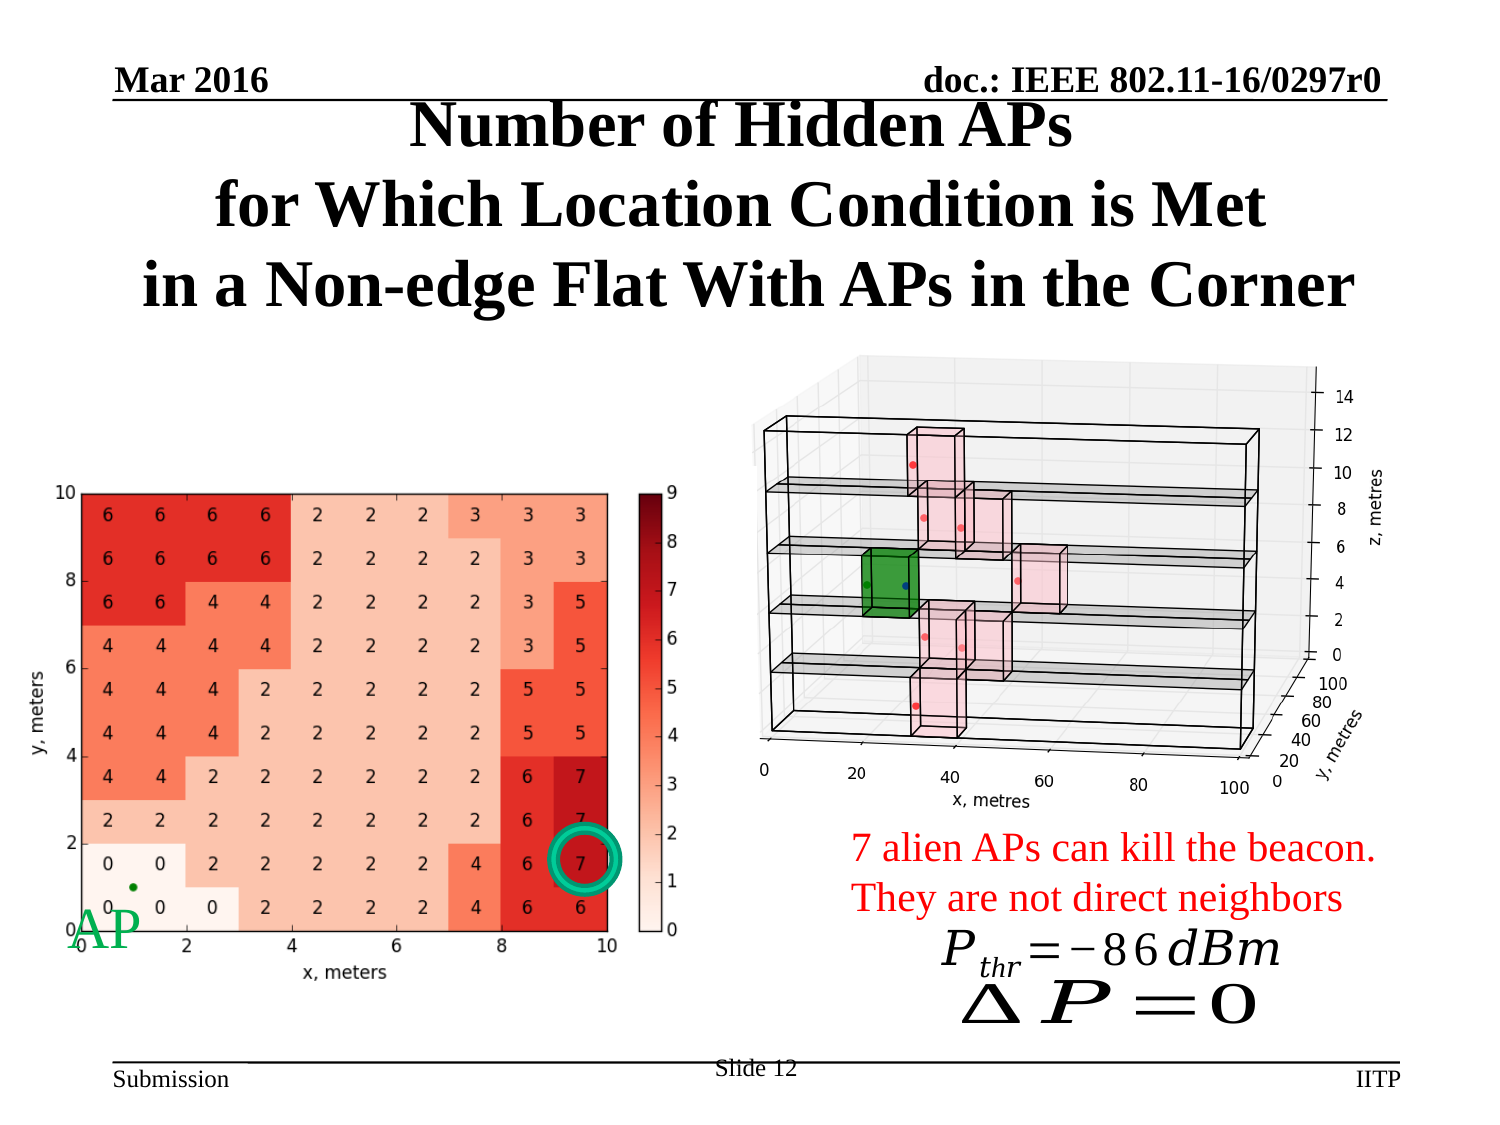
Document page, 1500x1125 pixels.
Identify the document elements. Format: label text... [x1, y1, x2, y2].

footer IITP [949, 1061, 1402, 1093]
title Number of Hidden APs for Which Location Condition is Met in a Non-edge Flat With APs in the Corner [112, 112, 1388, 288]
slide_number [114, 54, 271, 101]
slide_number Slide 12 [712, 1051, 801, 1083]
picture [11, 259, 1477, 998]
text_box 7 alien APs can kill the beacon. They are not direct neighbors [835, 859, 1392, 928]
